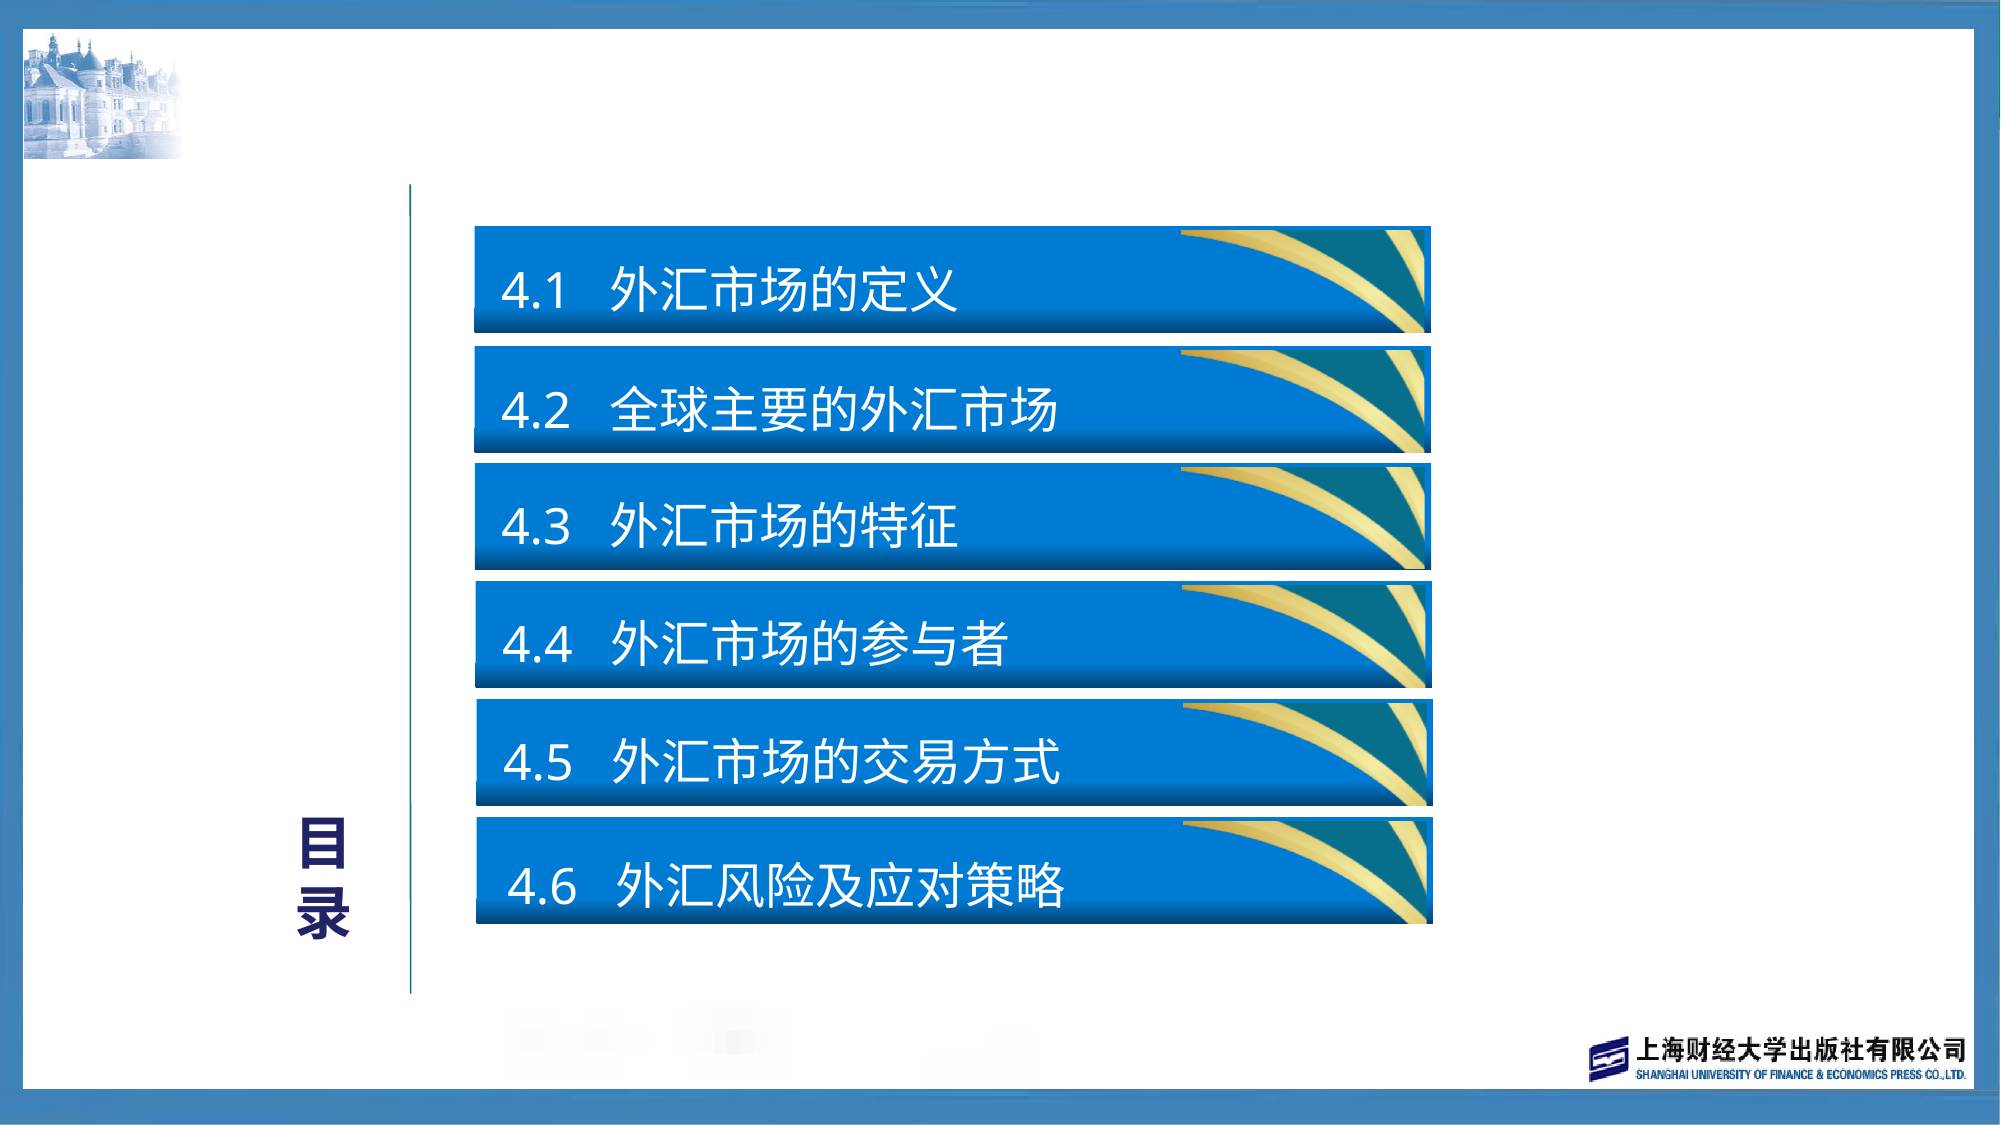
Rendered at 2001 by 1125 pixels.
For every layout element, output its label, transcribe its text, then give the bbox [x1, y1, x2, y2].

picture [0, 0, 2001, 1125]
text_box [436, 226, 1433, 924]
text_box 目录 [280, 798, 363, 954]
